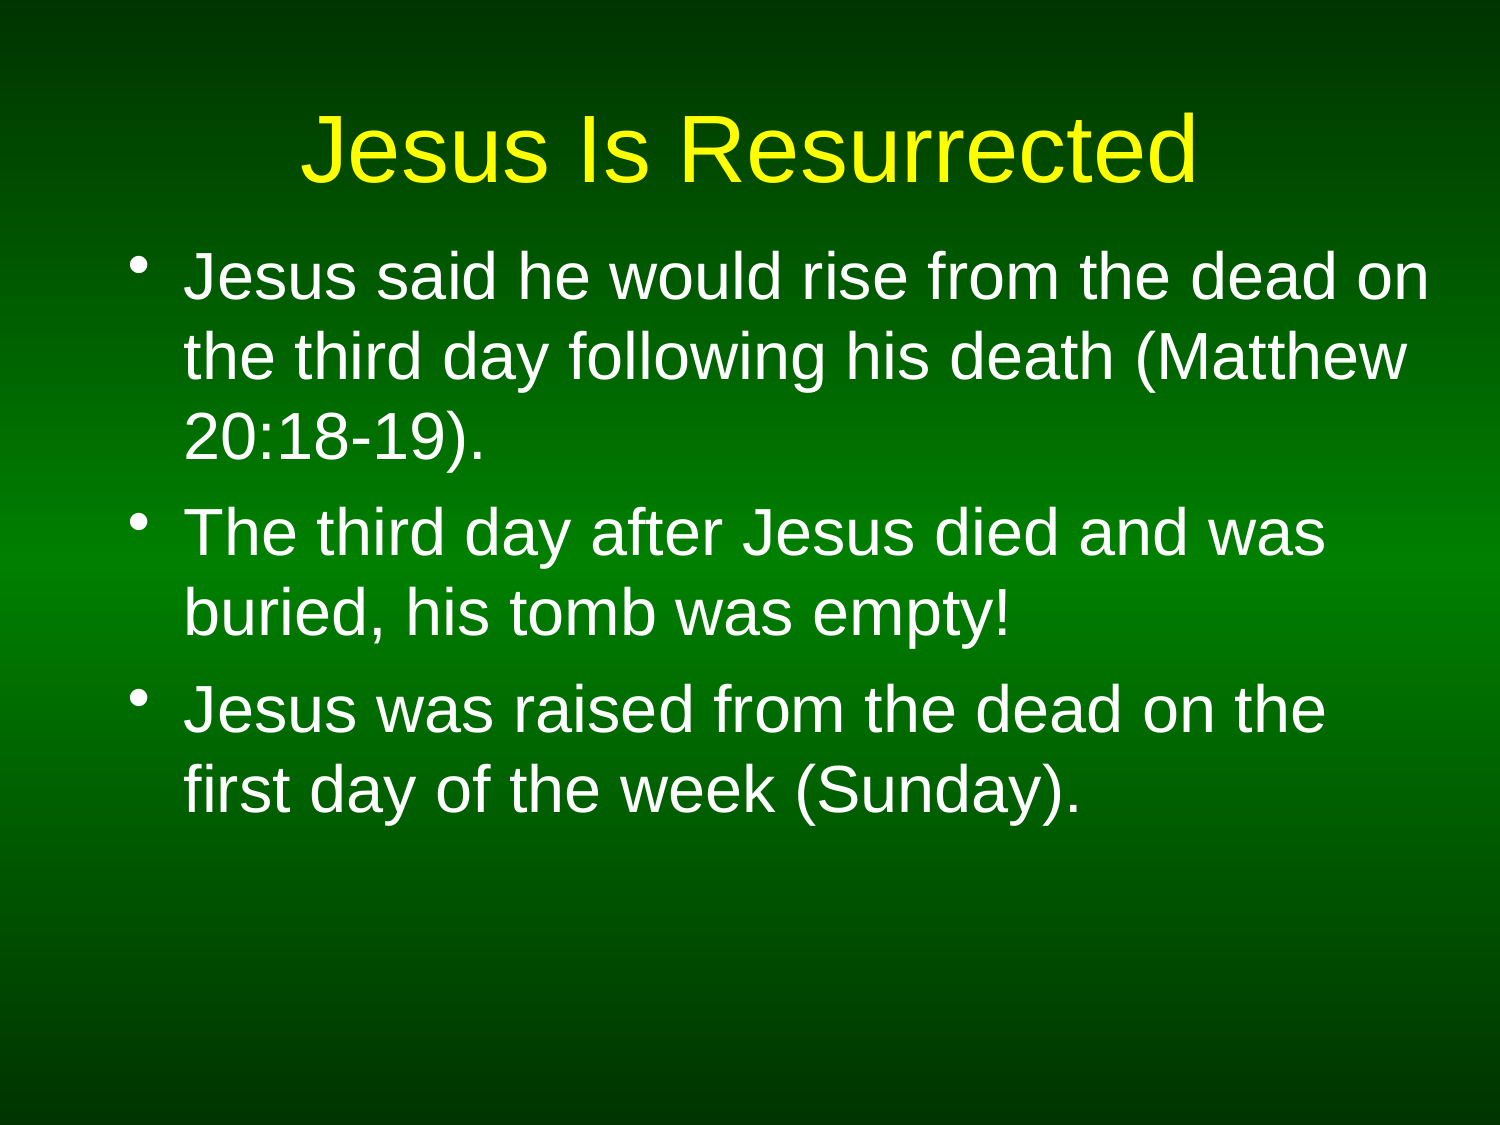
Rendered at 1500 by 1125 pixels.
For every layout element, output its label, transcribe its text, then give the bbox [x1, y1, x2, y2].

list Jesus said he would rise from the dead on the third day following his death (Matthew 20:18-19). The third day after Jesus died and was buried, his tomb was empty! Jesus was raised from the dead on the first day of the week (Sunday). [112, 224, 1463, 1125]
title Jesus Is Resurrected [37, 50, 1463, 238]
